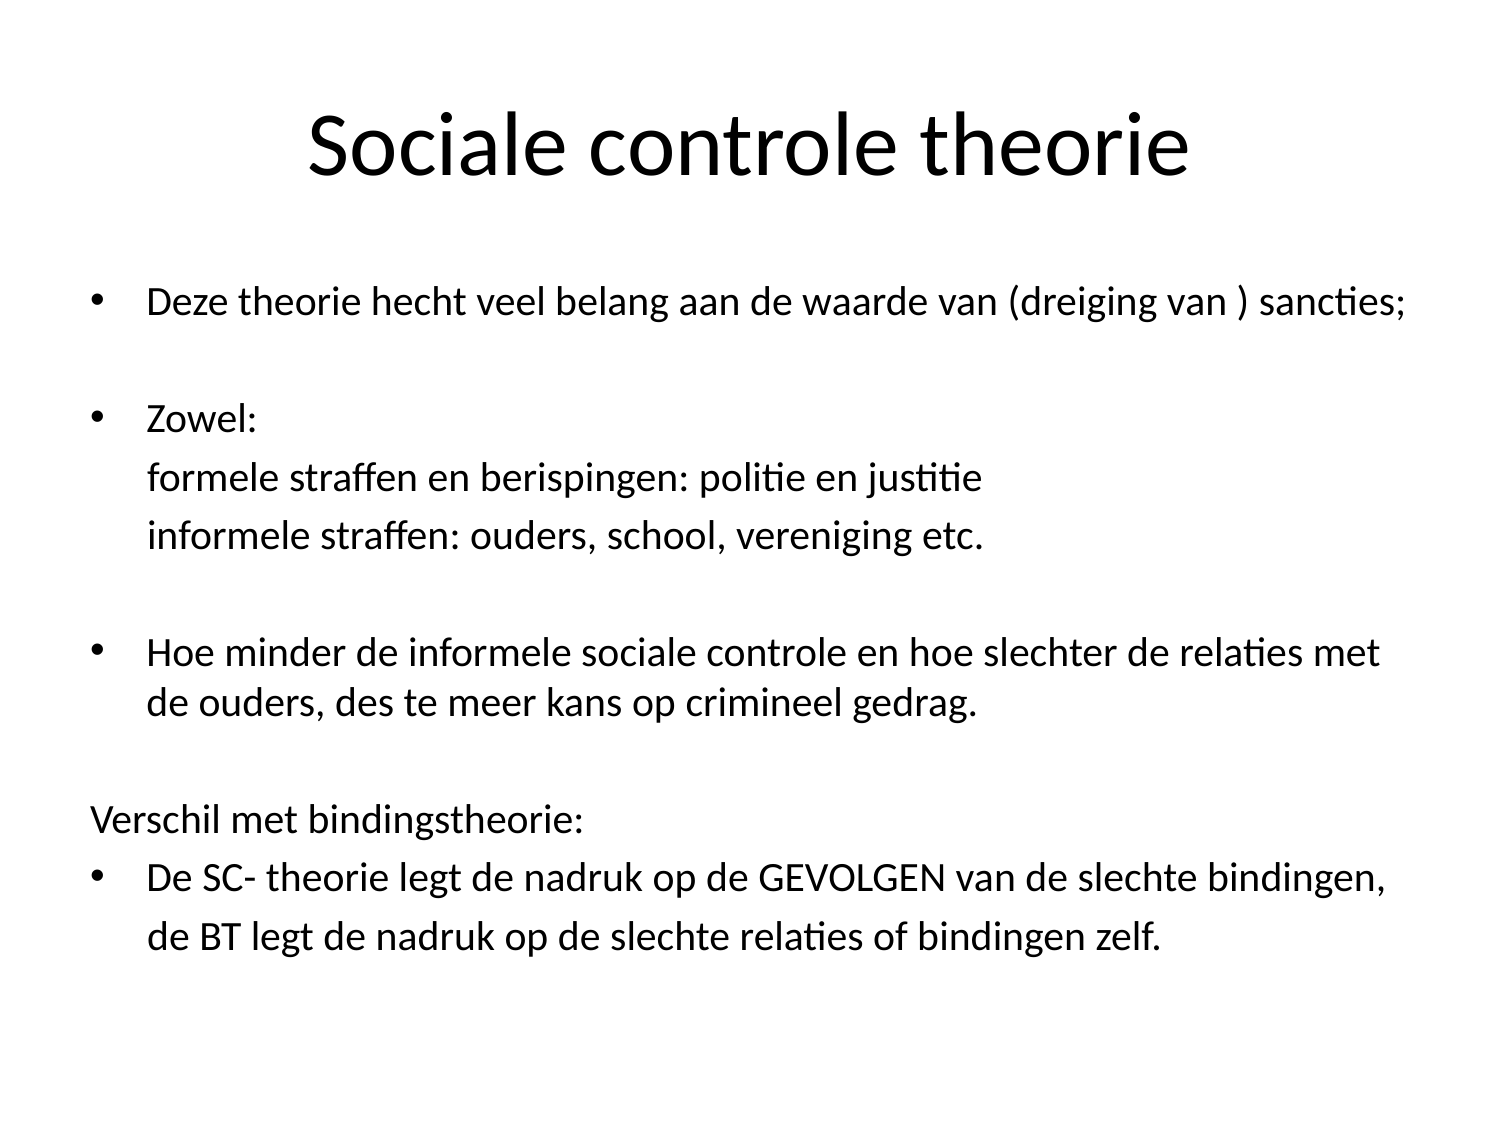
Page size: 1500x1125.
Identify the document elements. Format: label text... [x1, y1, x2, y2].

title Sociale controle theorie [75, 45, 1425, 208]
list Deze theorie hecht veel belang aan de waarde van (dreiging van ) sancties; Zowel: formele straffen en berispingen: politie en justitie informele straffen: ouders, school, vereniging etc. Hoe minder de informele sociale controle en hoe slechter de relaties met de ouders, des te meer kans op crimineel gedrag. Verschil met bindingstheorie: De SC- theorie legt de nadruk op de GEVOLGEN van de slechte bindingen, de BT legt de nadruk op de slechte relaties of bindingen zelf. [75, 208, 1425, 1059]
